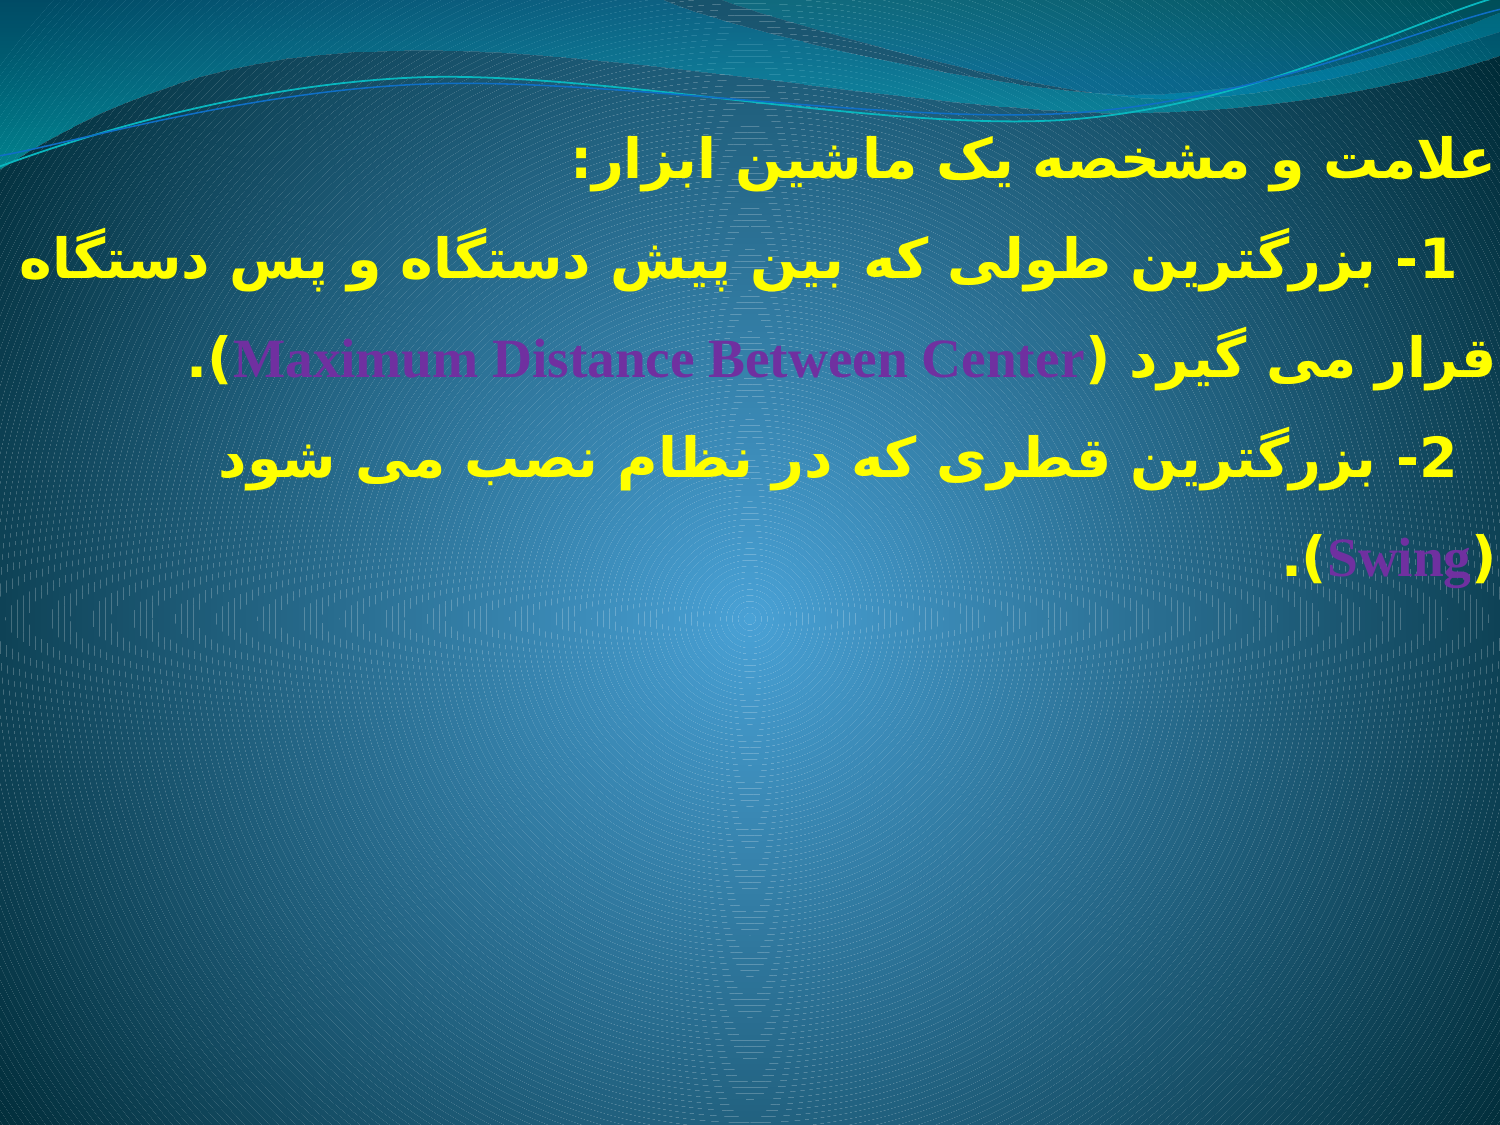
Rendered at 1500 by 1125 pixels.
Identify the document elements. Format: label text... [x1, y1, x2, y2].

title علامت و مشخصه یک ماشین ابزار: 1- بزرگترین طولی که بین پیش دستگاه و پس دستگاه قرار می گیرد (Maximum Distance Between Center). 2- بزرگترین قطری که در نظام نصب می شود (Swing). [0, 0, 1500, 688]
